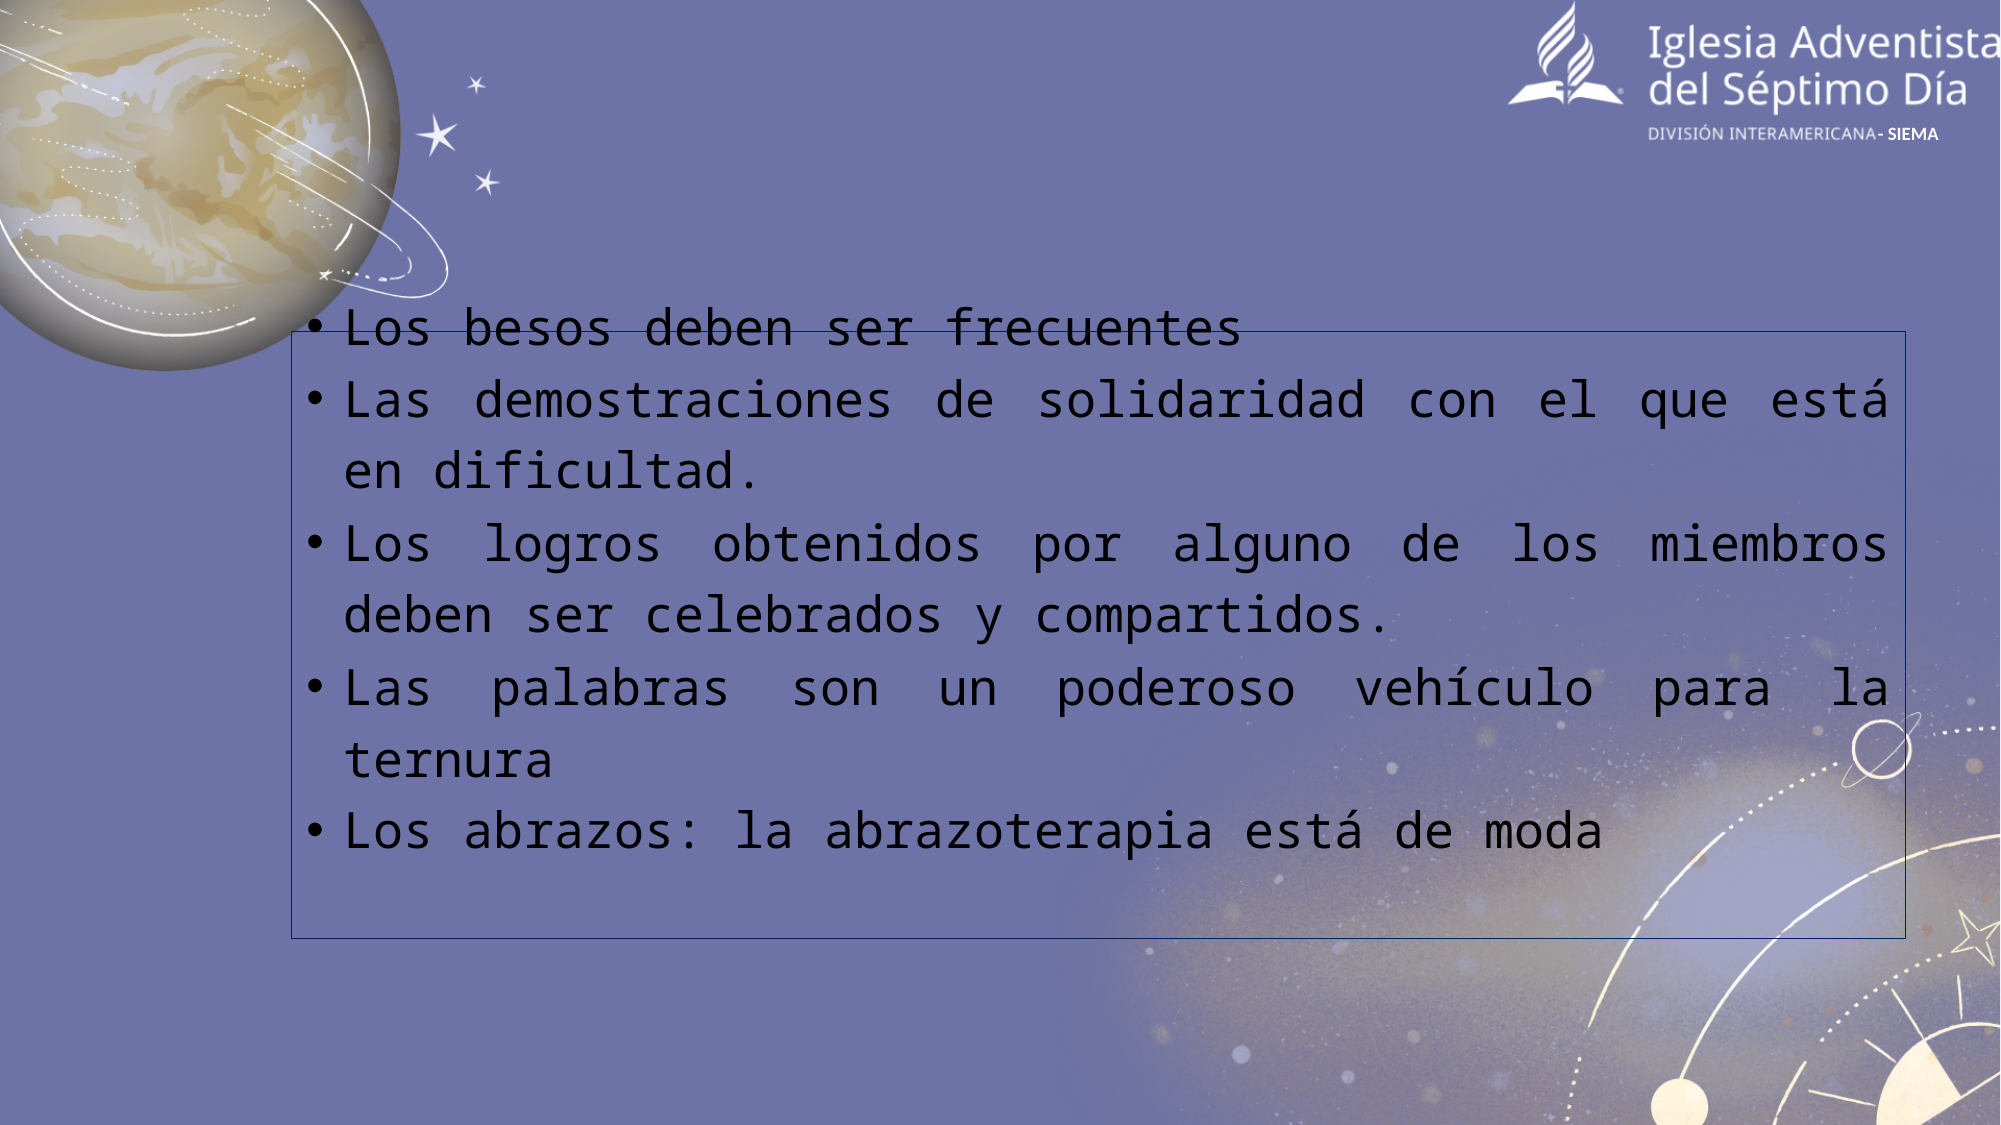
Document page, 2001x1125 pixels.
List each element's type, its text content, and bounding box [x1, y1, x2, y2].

text_box - SIEMA [1858, 114, 1955, 152]
picture [0, 0, 2001, 1125]
list Los besos deben ser frecuentes Las demostraciones de solidaridad con el que está en dificultad. Los logros obtenidos por alguno de los miembros deben ser celebrados y compartidos. Las palabras son un poderoso vehículo para la ternura Los abrazos: la abrazoterapia está de moda [291, 331, 1906, 939]
